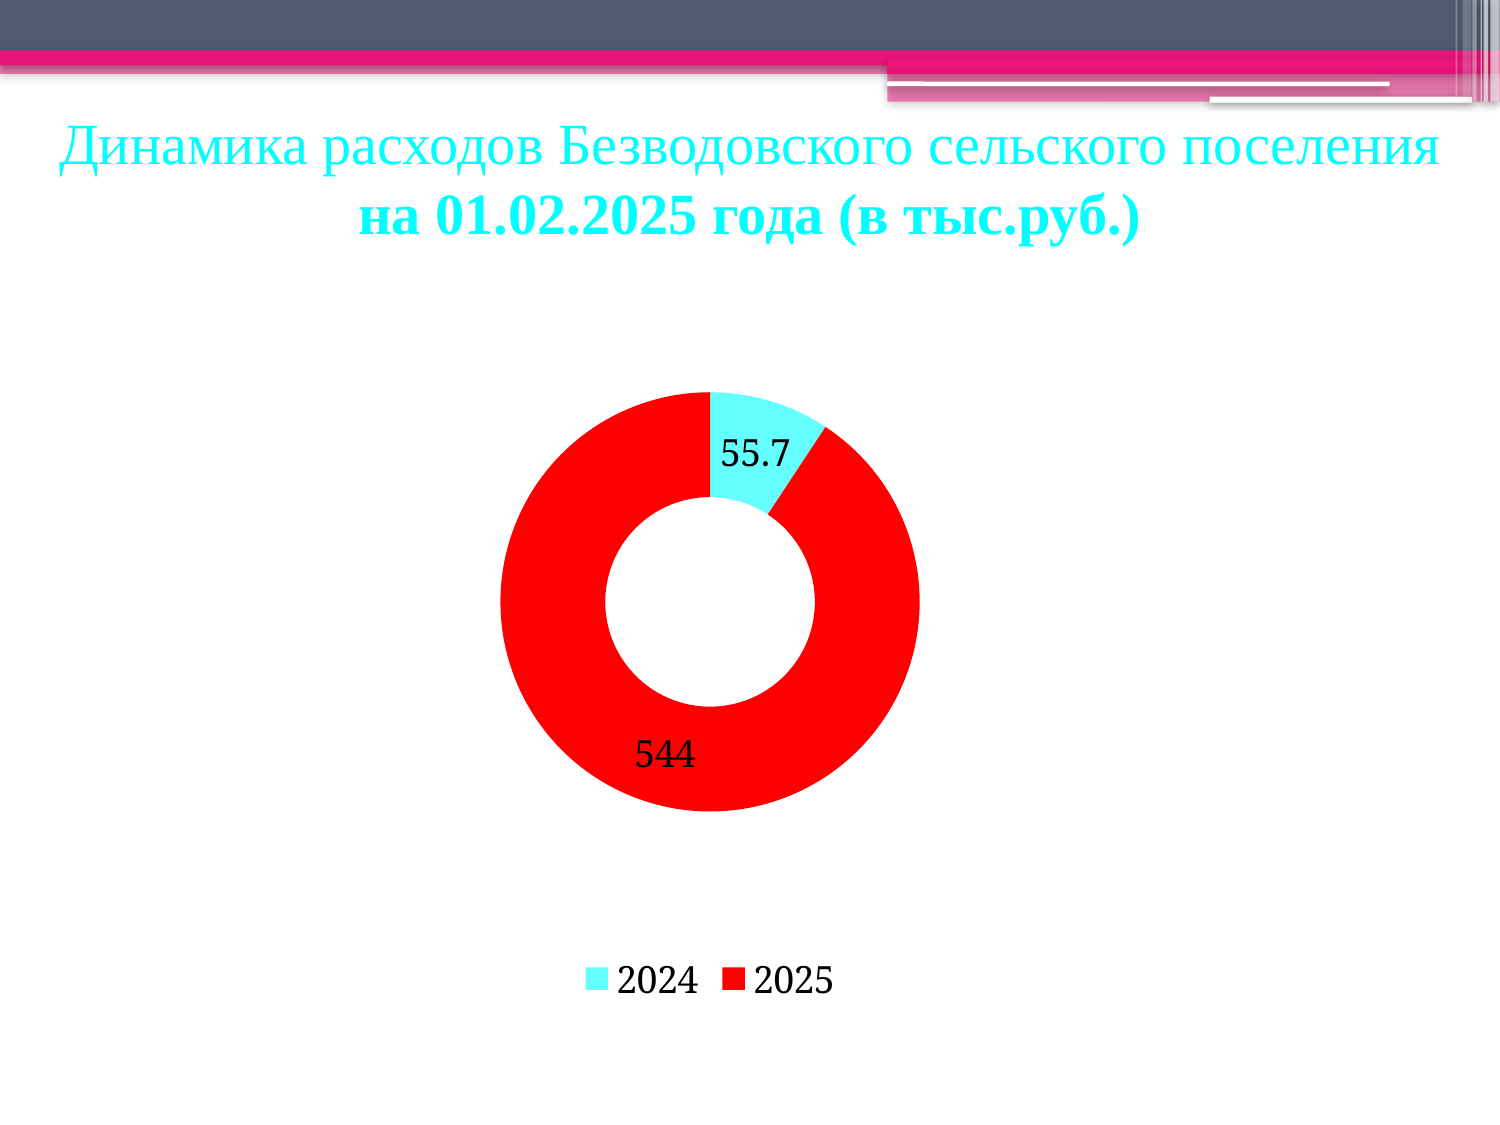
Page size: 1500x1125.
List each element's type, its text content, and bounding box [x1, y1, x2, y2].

chart [34, 269, 1386, 1013]
title Динамика расходов Безводовского сельского поселения на 01.02.2025 года (в тыс.руб.) [35, 70, 1465, 282]
